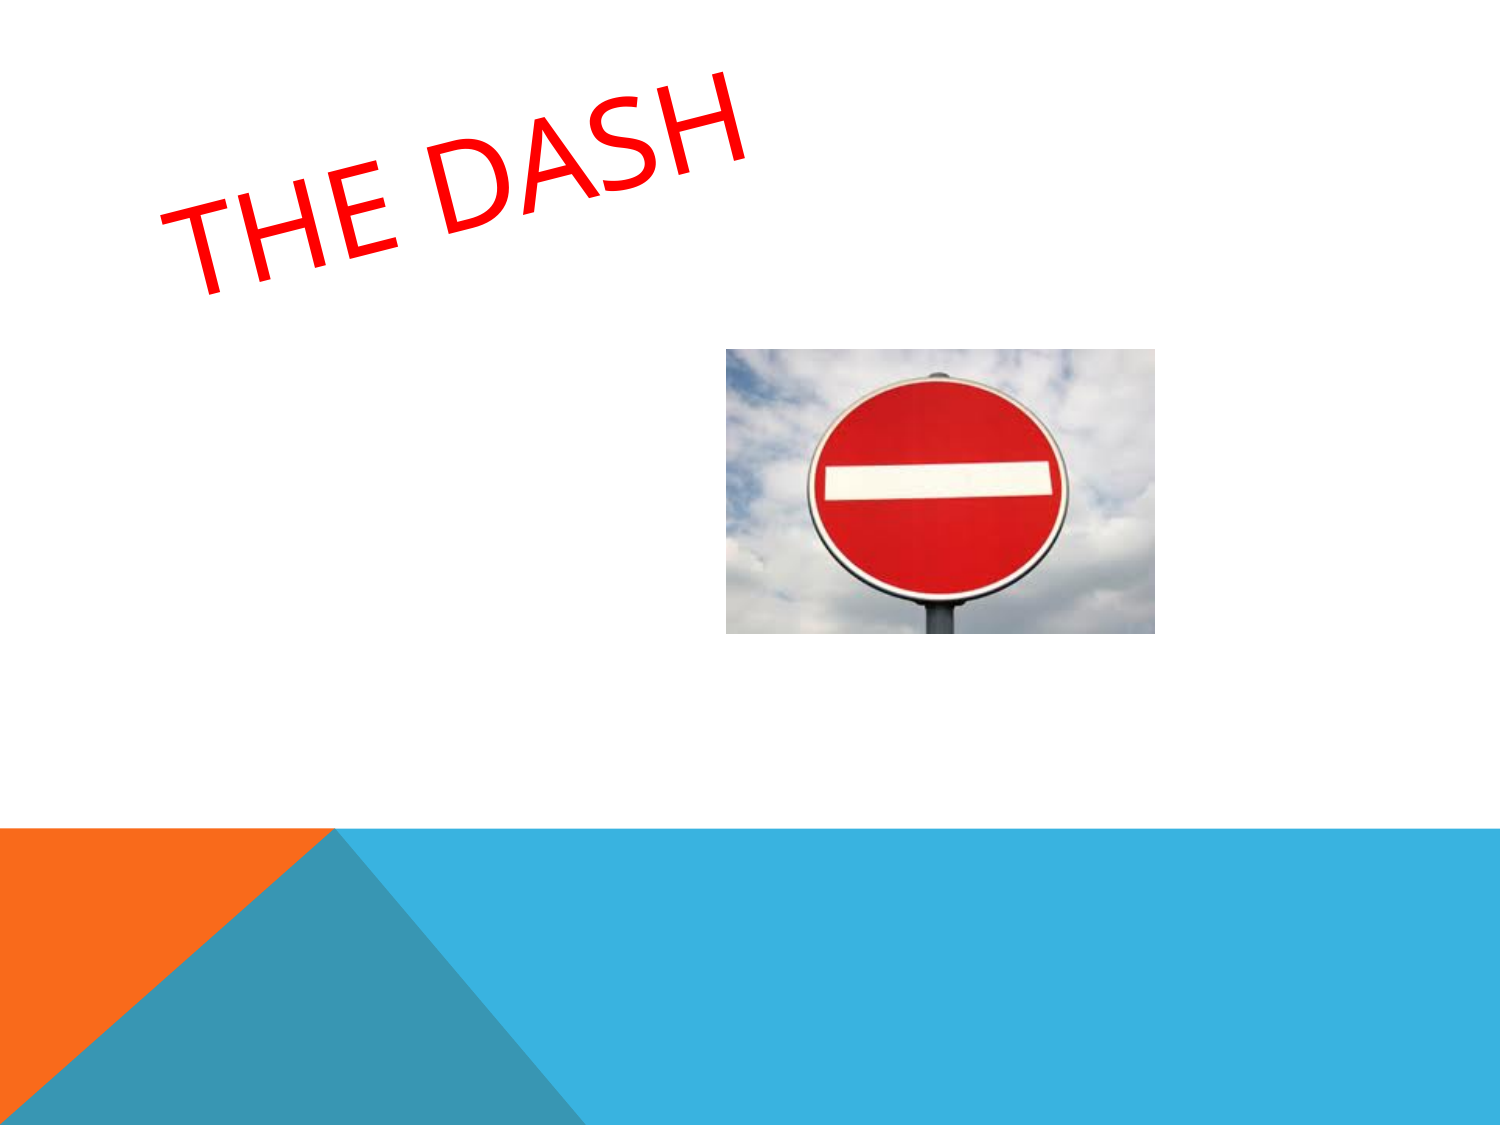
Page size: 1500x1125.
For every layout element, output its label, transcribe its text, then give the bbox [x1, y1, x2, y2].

title The dash [143, 0, 1344, 302]
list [726, 349, 1155, 634]
